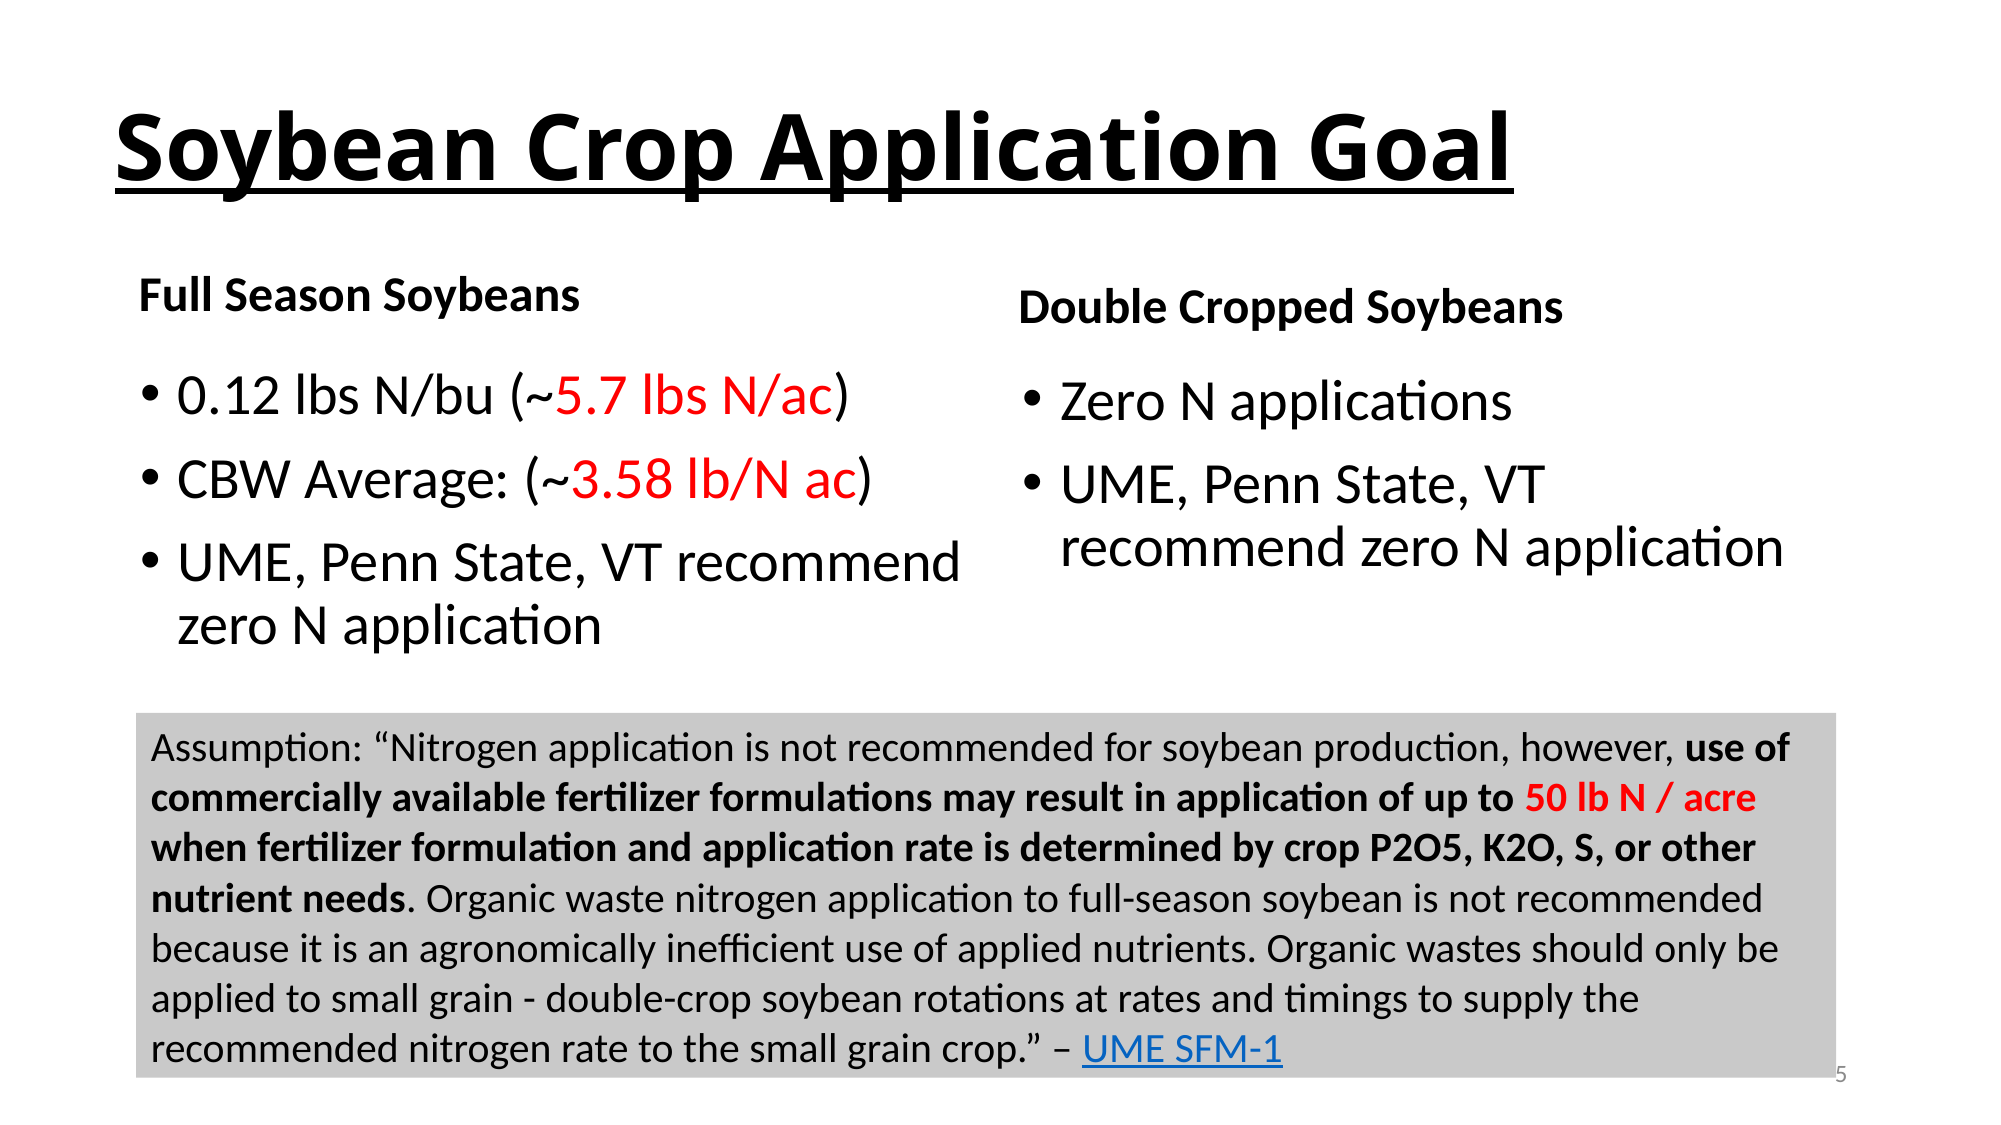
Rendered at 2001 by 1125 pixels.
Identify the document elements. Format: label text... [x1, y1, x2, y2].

list Double Cropped Soybeans [1003, 206, 1854, 342]
slide_number 5 [1412, 1042, 1863, 1103]
text_box Assumption: “Nitrogen application is not recommended for soybean production, however, use of commercially available fertilizer formulations may result in application of up to 50 lb N / acre when fertilizer formulation and application rate is determined by crop P2O5, K2O, S, or other nutrient needs. Organic waste nitrogen application to full-season soybean is not recommended because it is an agronomically inefficient use of applied nutrients. Organic wastes should only be applied to small grain - double-crop soybean rotations at rates and timings to supply the recommended nitrogen rate to the small grain crop.” – UME SFM-1 [136, 712, 1837, 1078]
list 0.12 lbs N/bu (~5.7 lbs N/ac) CBW Average: (~3.58 lb/N ac) UME, Penn State, VT recommend zero N application [125, 356, 1010, 753]
title Soybean Crop Application Goal [99, 45, 1900, 258]
list Full Season Soybeans [123, 195, 970, 331]
list Zero N applications UME, Penn State, VT recommend zero N application [1007, 362, 1859, 596]
